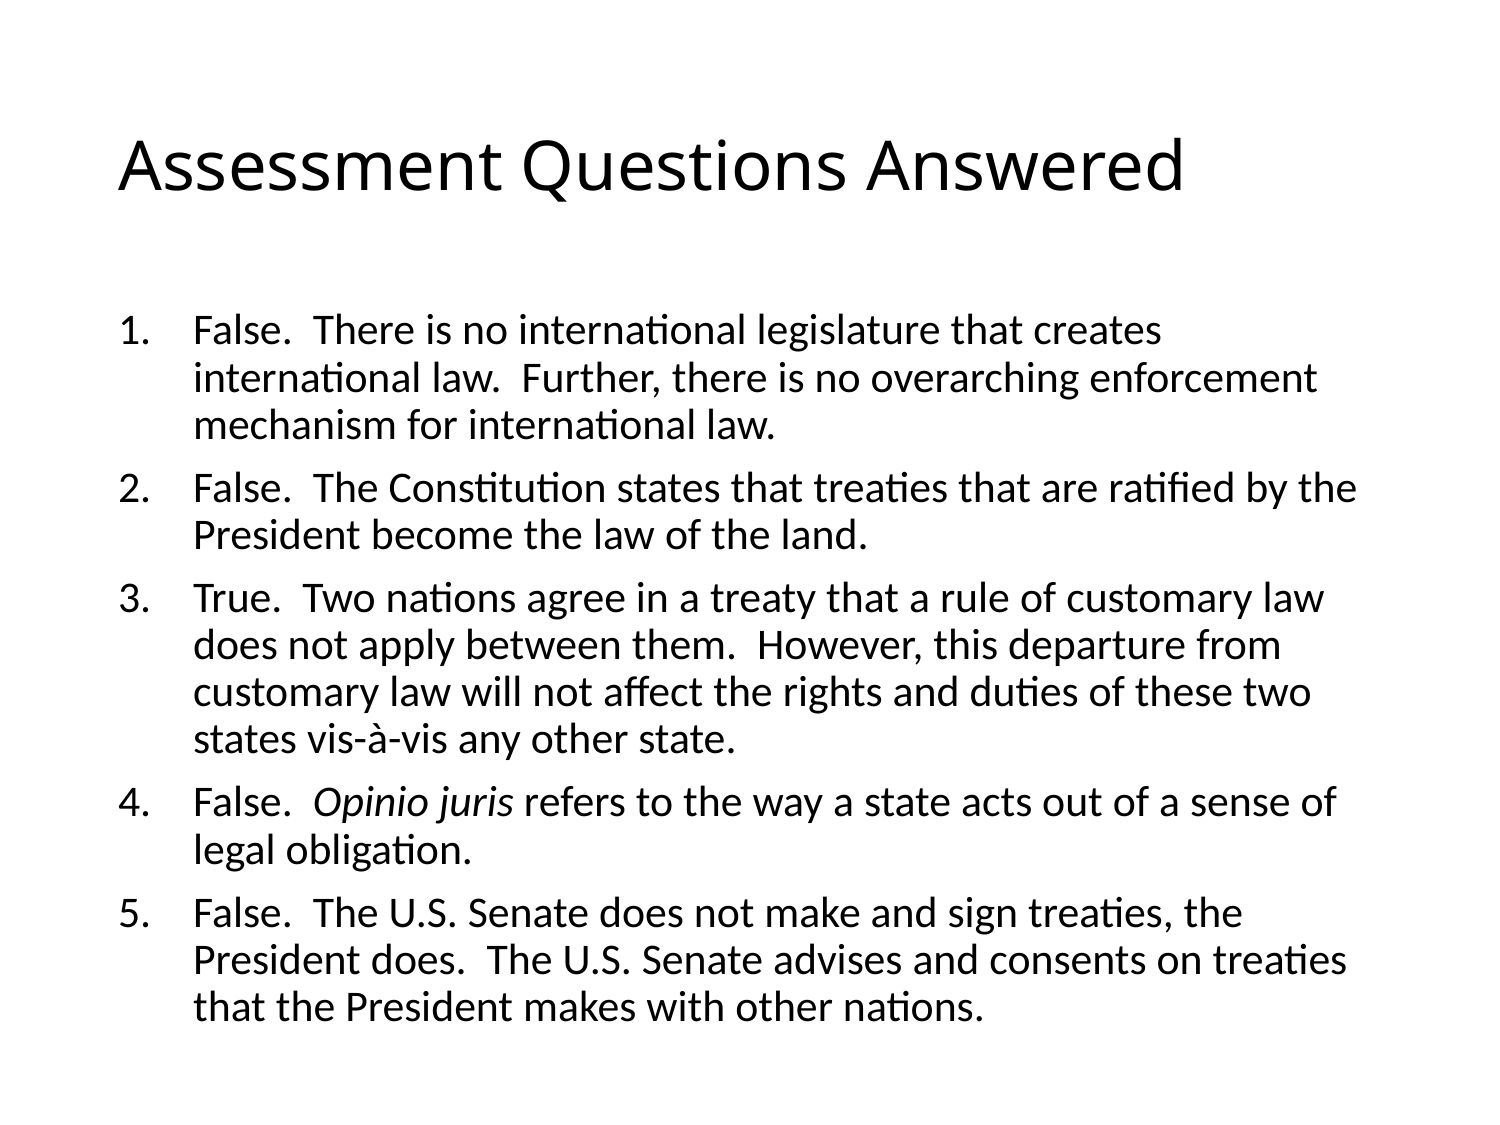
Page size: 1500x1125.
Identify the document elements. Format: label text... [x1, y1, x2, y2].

list False. There is no international legislature that creates international law. Further, there is no overarching enforcement mechanism for international law. False. The Constitution states that treaties that are ratified by the President become the law of the land. True. Two nations agree in a treaty that a rule of customary law does not apply between them. However, this departure from customary law will not affect the rights and duties of these two states vis-à-vis any other state. False. Opinio juris refers to the way a state acts out of a sense of legal obligation. False. The U.S. Senate does not make and sign treaties, the President does. The U.S. Senate advises and consents on treaties that the President makes with other nations. [102, 299, 1398, 1014]
title Assessment Questions Answered [102, 59, 1398, 278]
